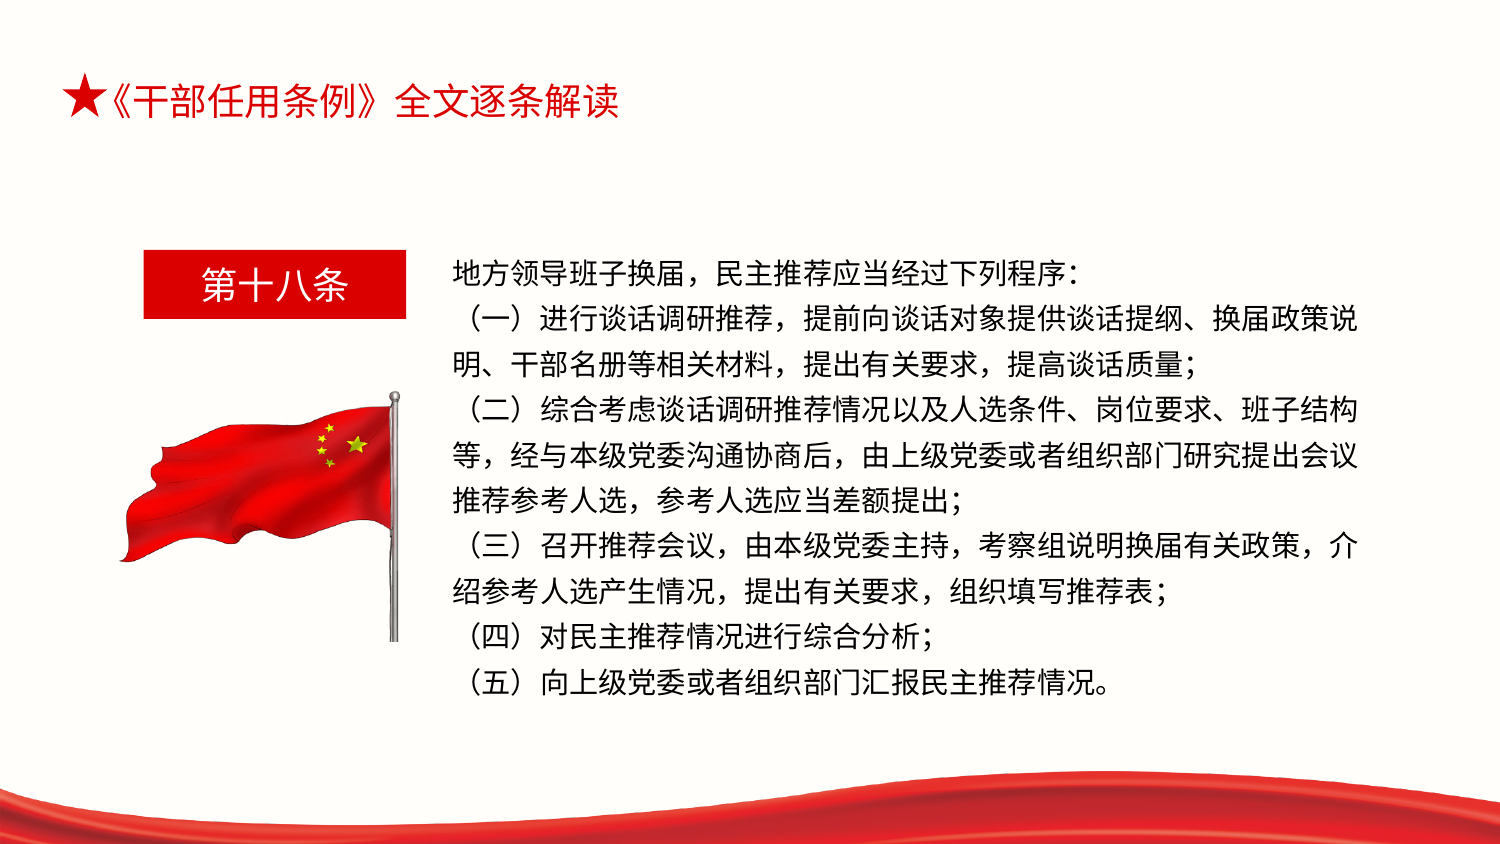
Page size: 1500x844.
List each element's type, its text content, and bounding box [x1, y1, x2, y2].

text_box 地方领导班子换届，民主推荐应当经过下列程序： （一）进行谈话调研推荐，提前向谈话对象提供谈话提纲、换届政策说明、干部名册等相关材料，提出有关要求，提高谈话质量； （二）综合考虑谈话调研推荐情况以及人选条件、岗位要求、班子结构等，经与本级党委沟通协商后，由上级党委或者组织部门研究提出会议推荐参考人选，参考人选应当差额提出； （三）召开推荐会议，由本级党委主持，考察组说明换届有关政策，介绍参考人选产生情况，提出有关要求，组织填写推荐表； （四）对民主推荐情况进行综合分析； （五）向上级党委或者组织部门汇报民主推荐情况。 [437, 237, 1388, 707]
picture [0, 771, 1500, 844]
text_box 第十八条 [143, 249, 407, 319]
picture [111, 346, 407, 642]
